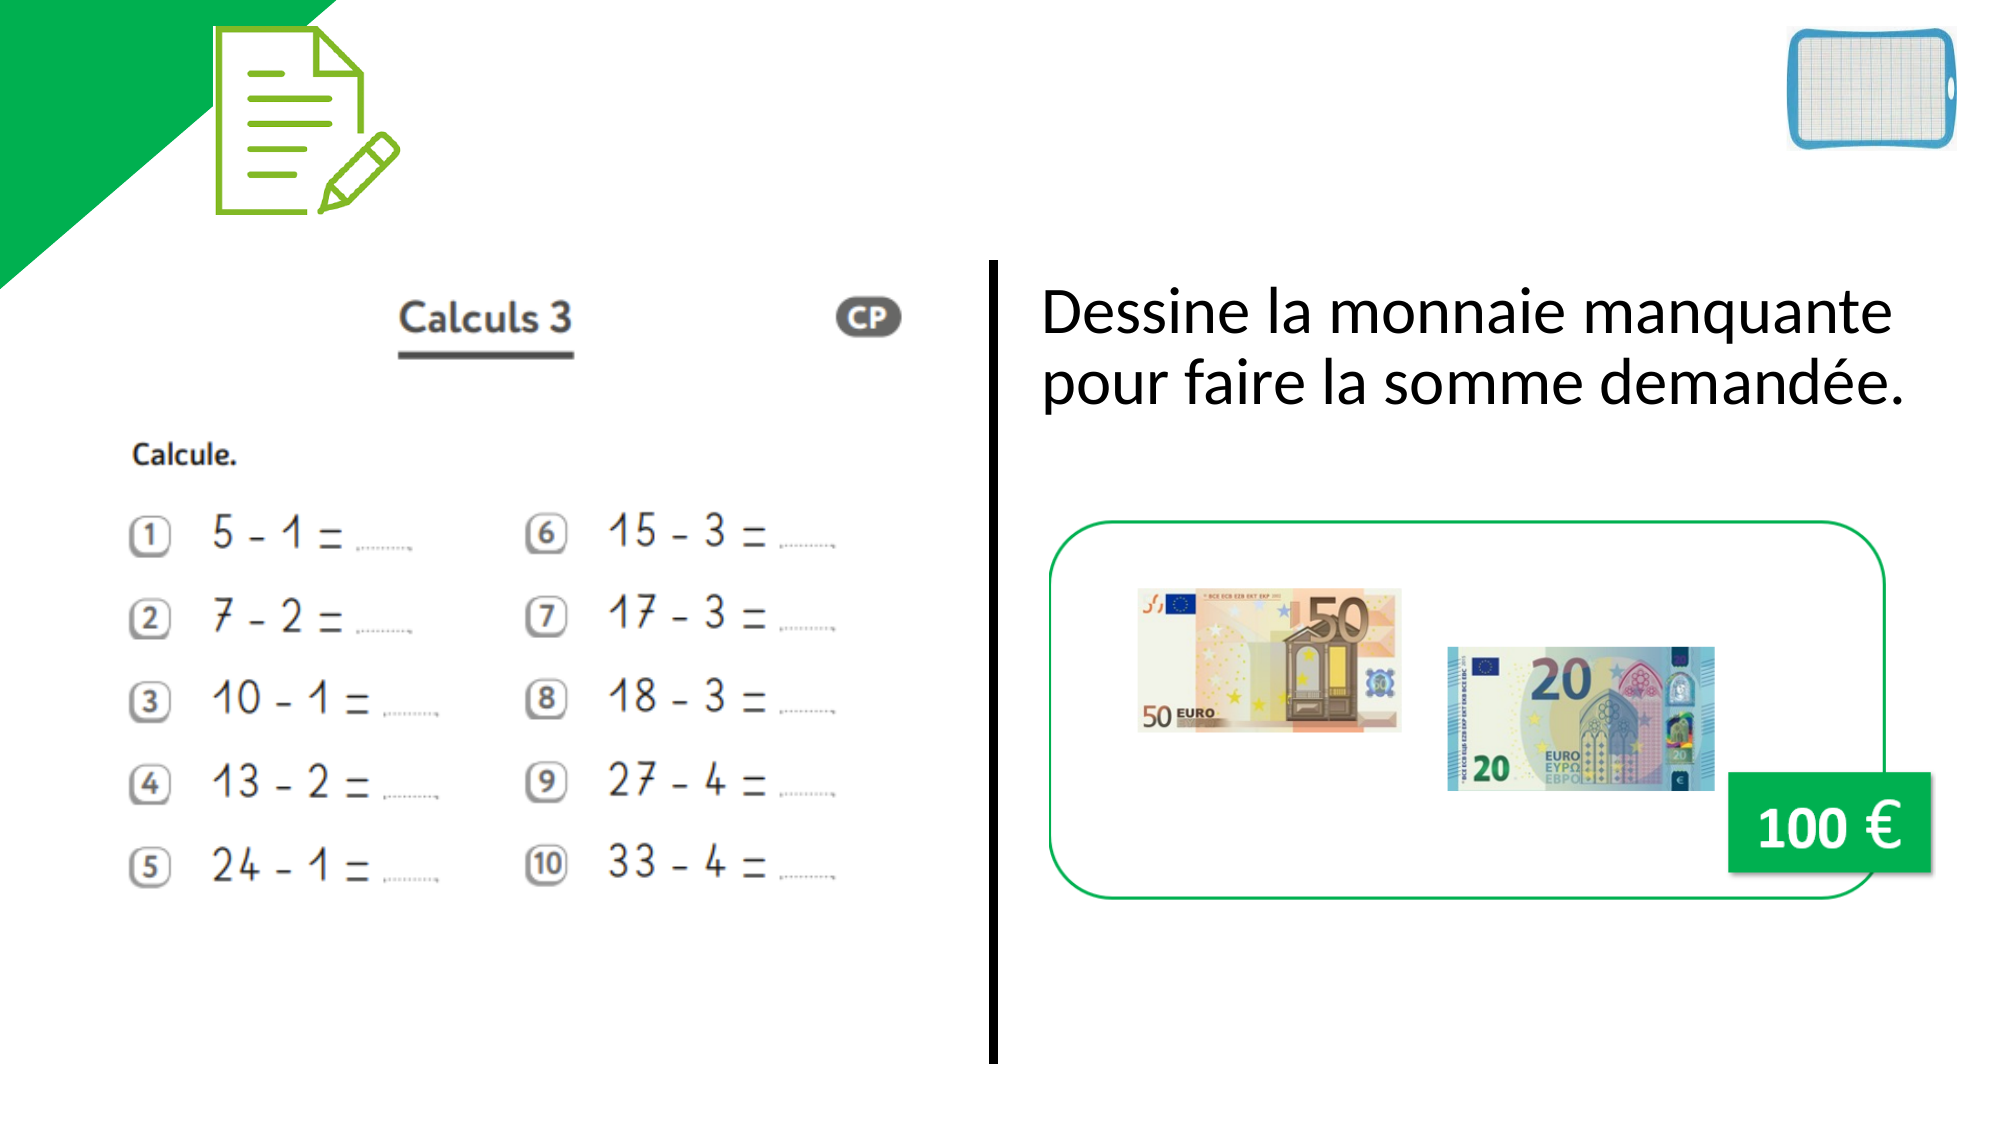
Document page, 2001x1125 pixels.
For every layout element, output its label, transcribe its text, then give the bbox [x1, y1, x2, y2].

text_box [0, 0, 337, 290]
picture [1049, 511, 1936, 907]
picture [64, 289, 911, 907]
text_box Dessine la monnaie manquante pour faire la somme demandée. [1026, 268, 1941, 425]
picture [213, 26, 402, 215]
picture [1786, 26, 1957, 151]
